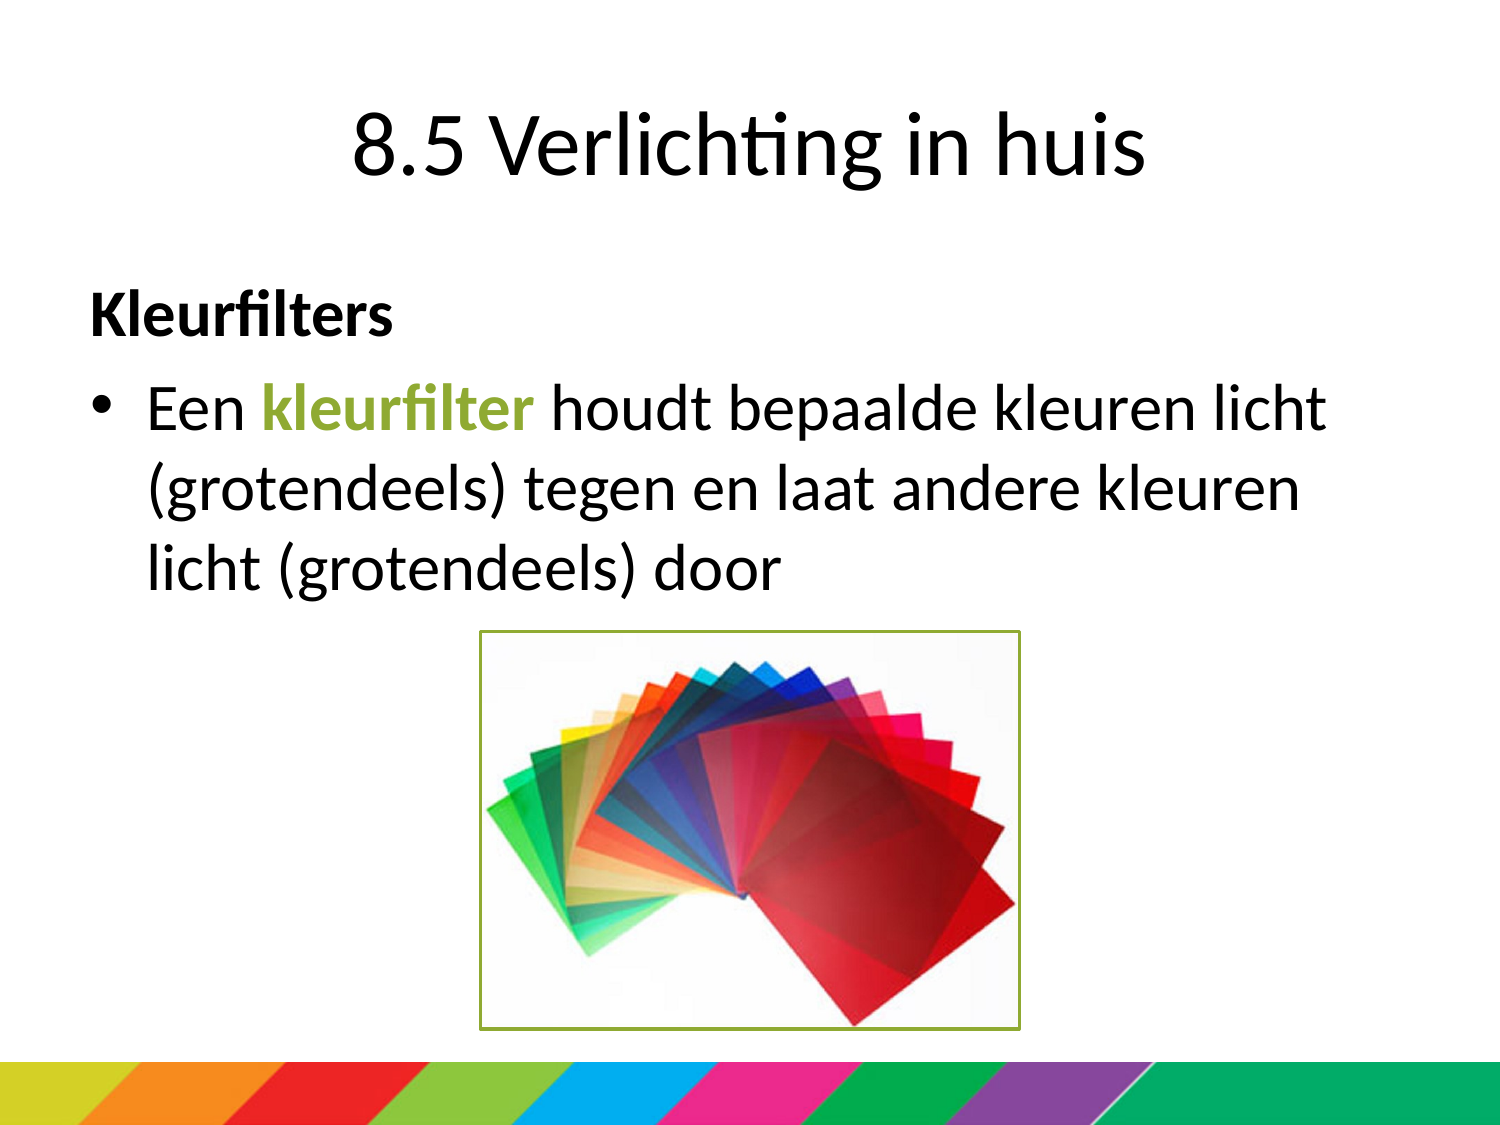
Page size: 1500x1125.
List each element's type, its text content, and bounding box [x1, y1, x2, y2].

picture [656, 1062, 1500, 1125]
title 8.5 Verlichting in huis [75, 45, 1425, 233]
picture [0, 1062, 574, 1125]
picture [481, 633, 1018, 1028]
list Kleurfilters Een kleurfilter houdt bepaalde kleuren licht (grotendeels) tegen en laat andere kleuren licht (grotendeels) door [75, 262, 1425, 1005]
